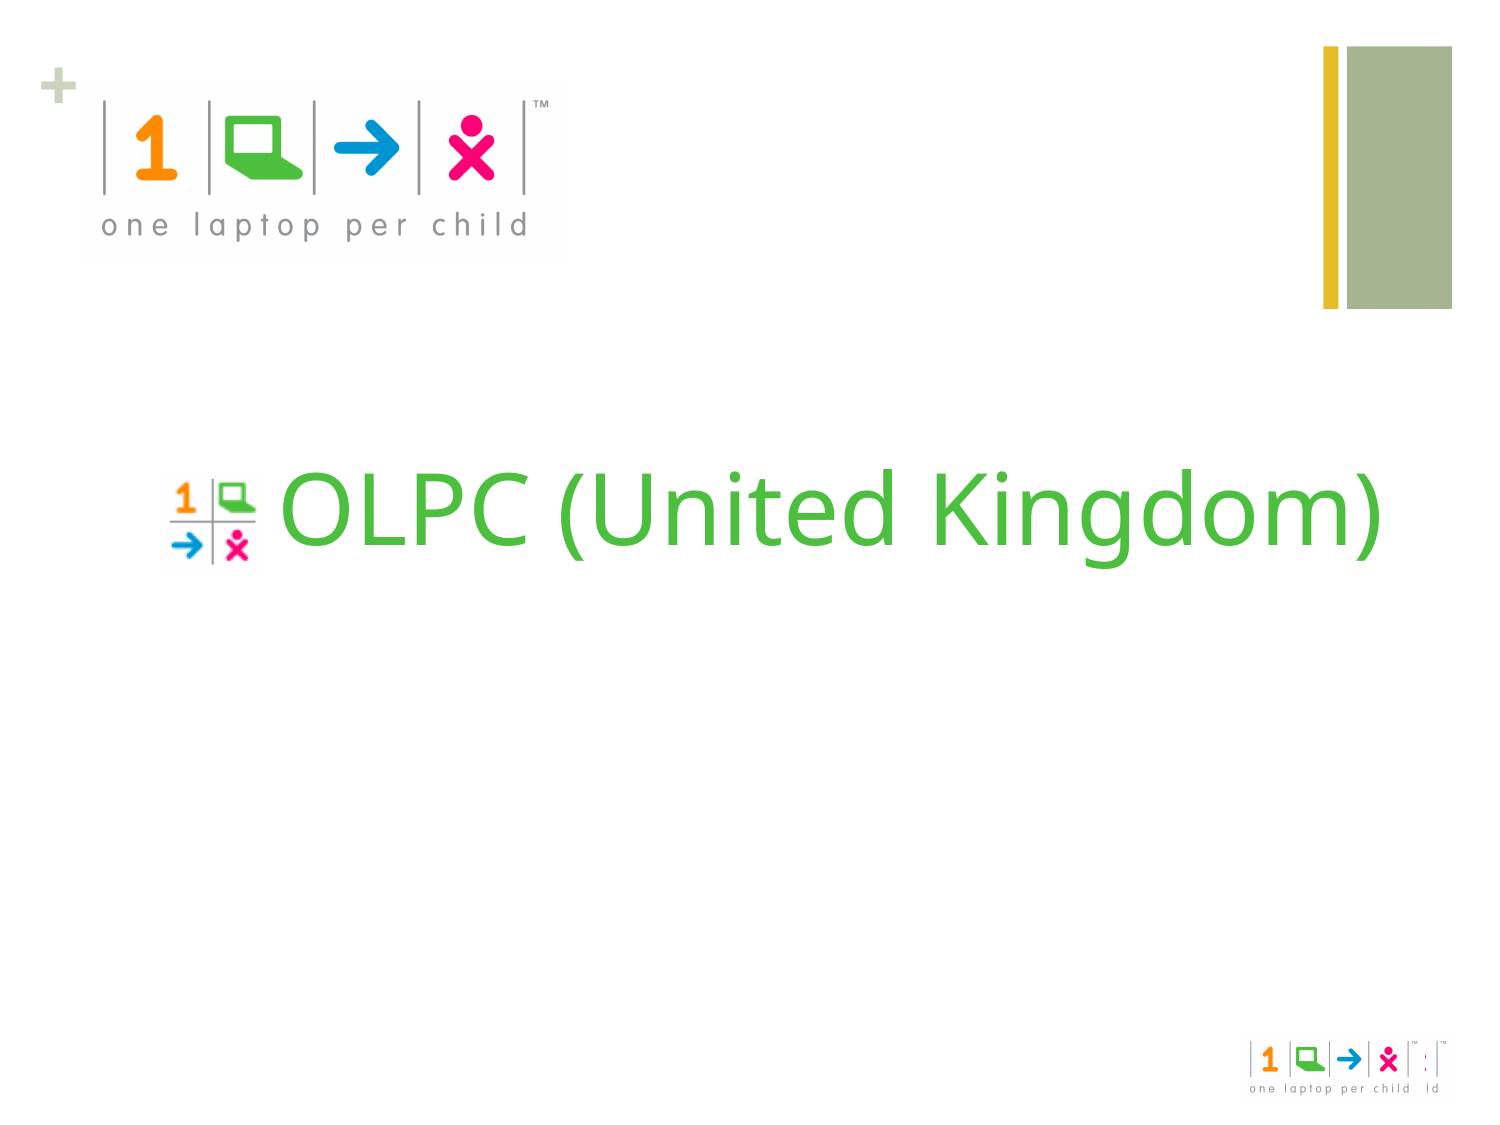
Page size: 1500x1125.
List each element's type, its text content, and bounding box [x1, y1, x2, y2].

title OLPC (United Kingdom) [262, 437, 1413, 572]
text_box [162, 470, 263, 572]
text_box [81, 78, 569, 263]
